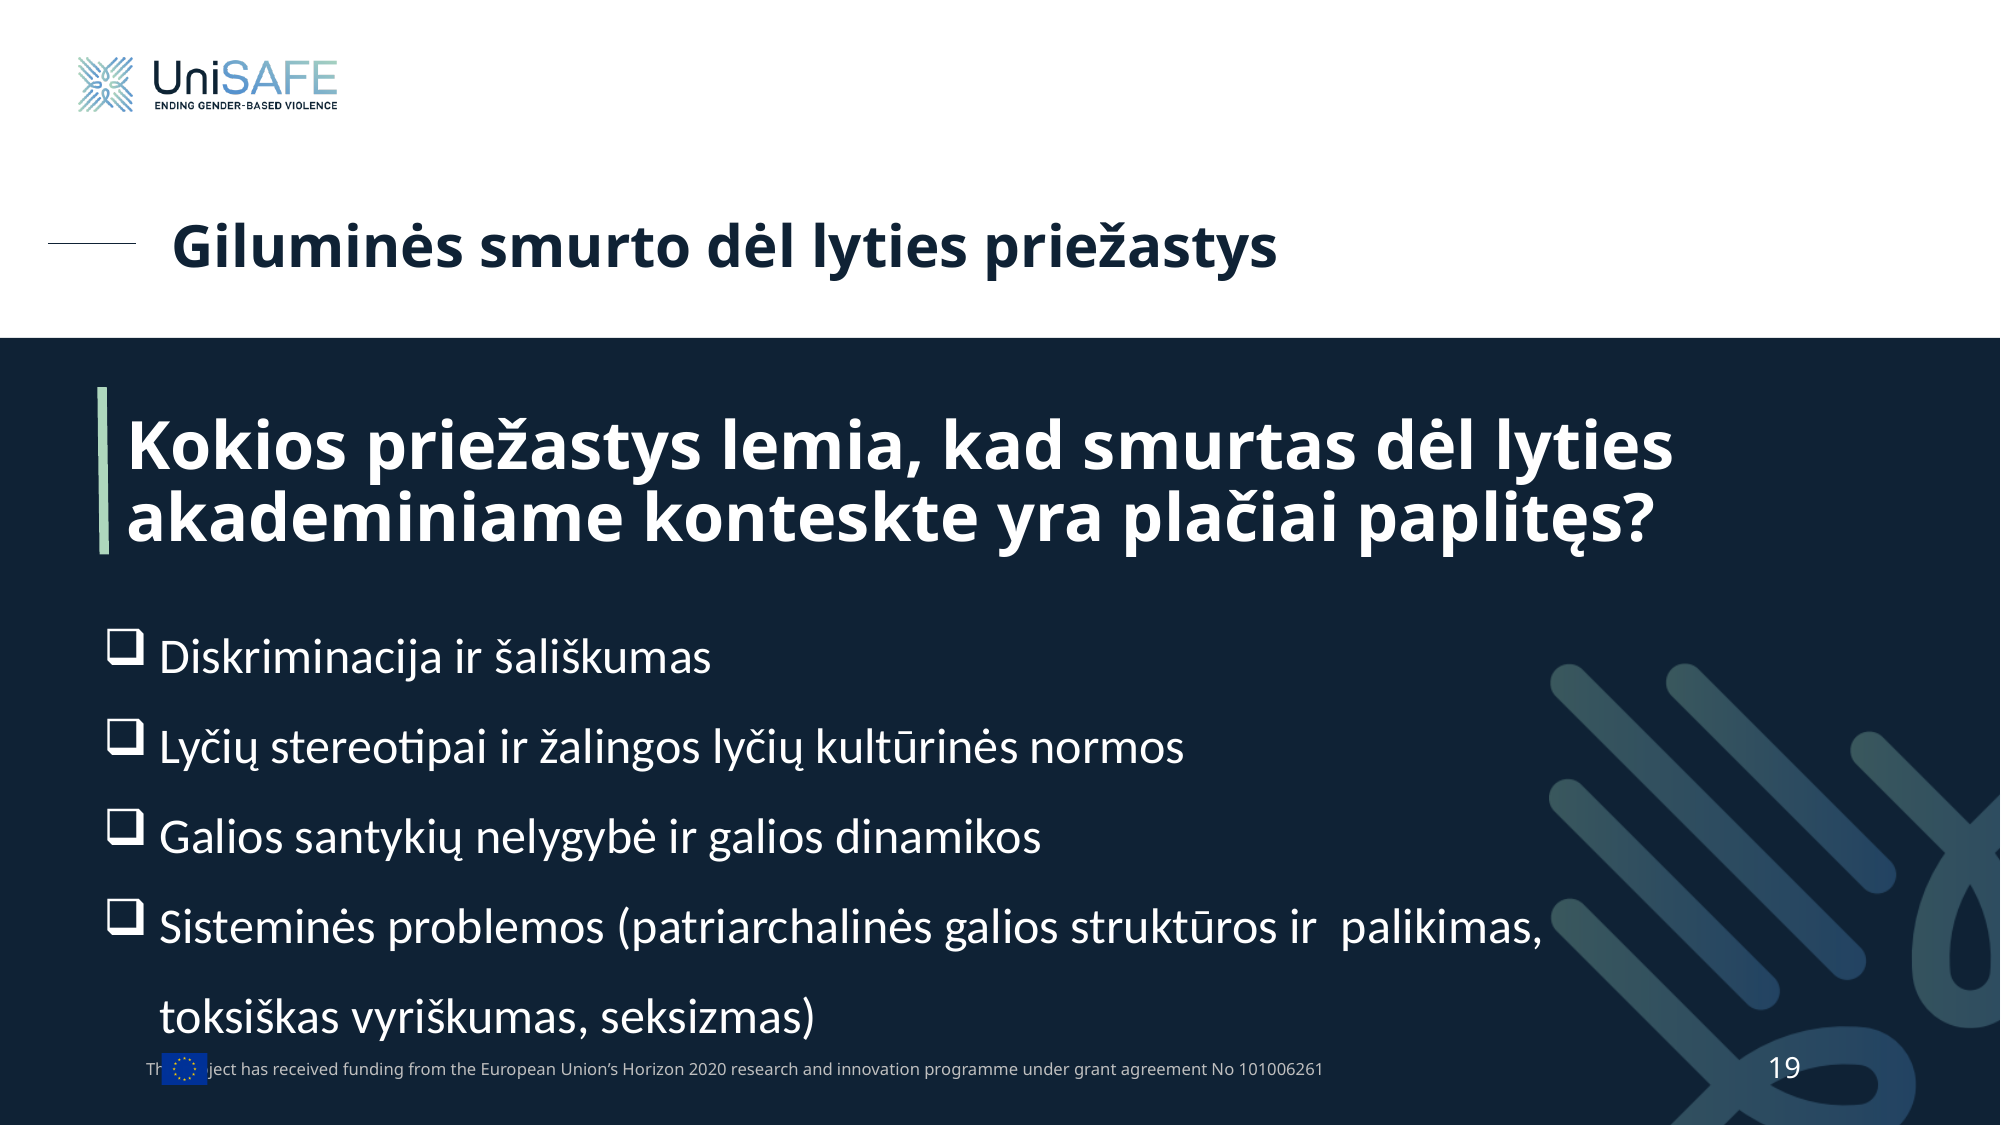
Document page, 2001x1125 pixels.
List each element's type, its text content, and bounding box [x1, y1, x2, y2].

text_box Diskriminacija ir šališkumas Lyčių stereotipai ir žalingos lyčių kultūrinės normos Galios santykių nelygybė ir galios dinamikos Sisteminės problemos (patriarchalinės galios struktūros ir palikimas, toksiškas vyriškumas, seksizmas) [88, 586, 1713, 1052]
title Giluminės smurto dėl lyties priežastys [171, 185, 1827, 313]
picture [78, 57, 337, 112]
text_box Kokios priežastys lemia, kad smurtas dėl lyties akademiniame konteskte yra plačiai paplitęs? [126, 380, 1827, 587]
